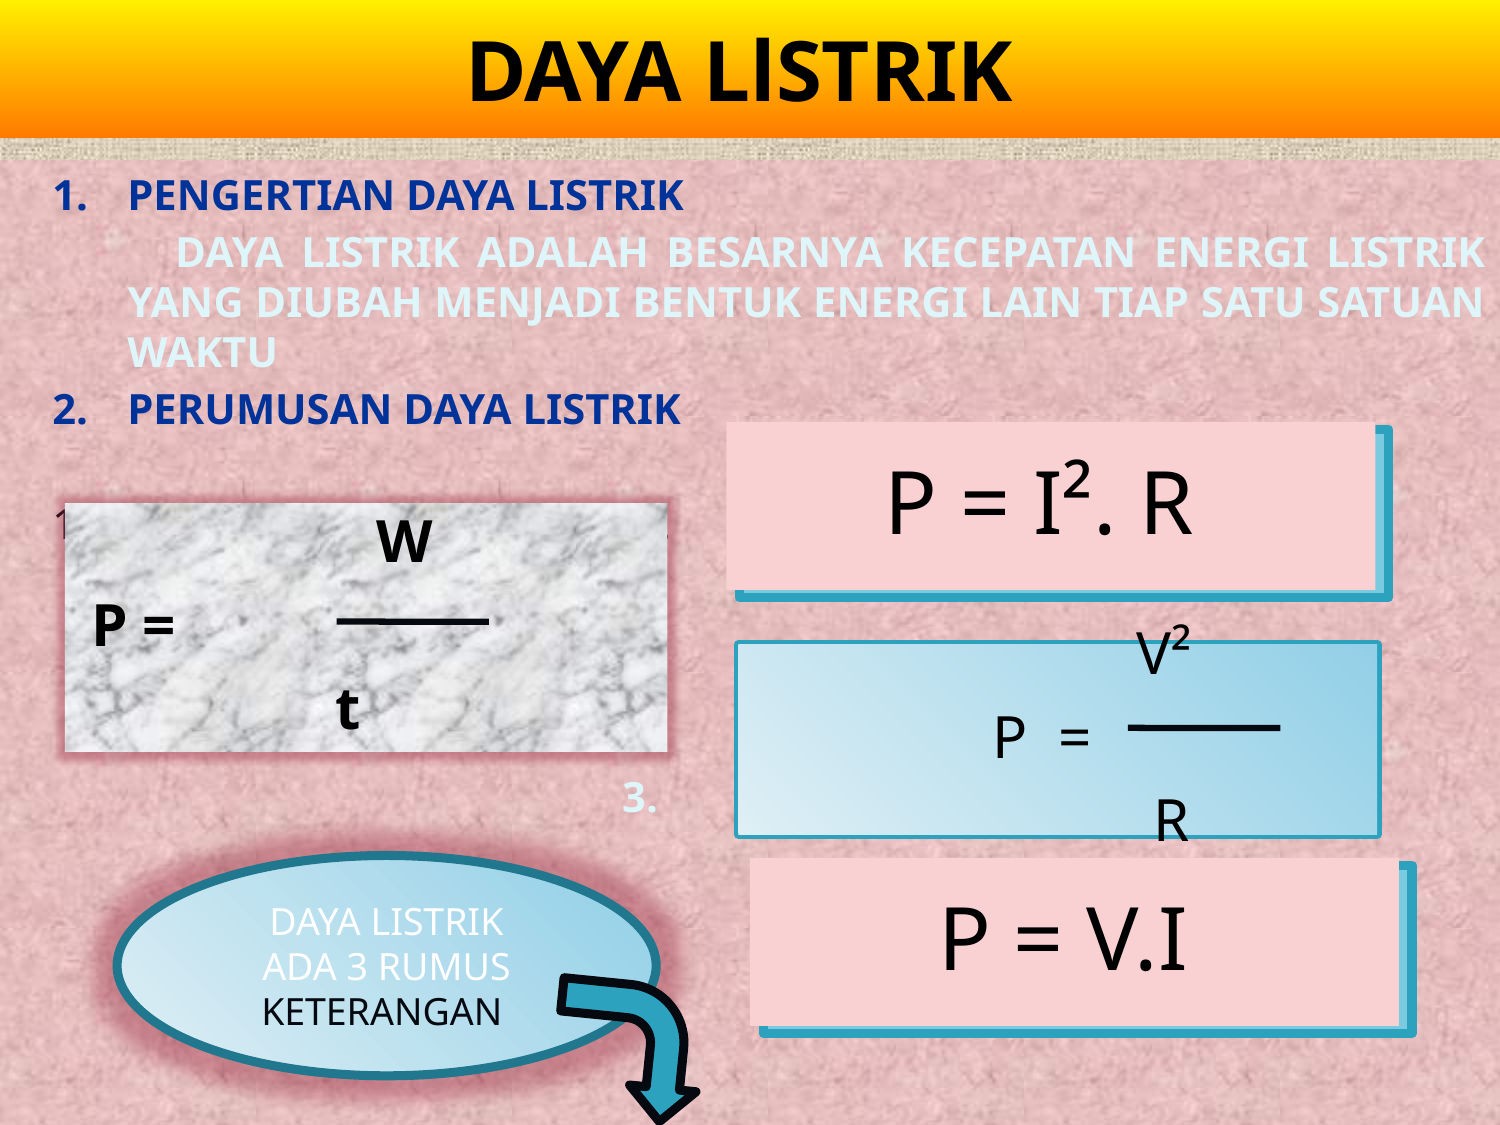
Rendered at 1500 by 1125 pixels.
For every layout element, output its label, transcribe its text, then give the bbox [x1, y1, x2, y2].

list PENGERTIAN DAYA LISTRIK DAYA LISTRIK ADALAH BESARNYA KECEPATAN ENERGI LISTRIK YANG DIUBAH MENJADI BENTUK ENERGI LAIN TIAP SATU SATUAN WAKTU PERUMUSAN DAYA LISTRIK 1. 2. 3. [0, 160, 1500, 1125]
text_box DAYA LlSTRIK [0, 0, 1500, 138]
text_box [556, 973, 701, 1125]
text_box DAYA LISTRIK ADA 3 RUMUS KETERANGAN [112, 850, 661, 1081]
picture [0, 138, 1500, 160]
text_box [726, 421, 1389, 598]
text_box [749, 857, 1413, 1034]
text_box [738, 644, 1378, 835]
text_box W P = t [64, 503, 668, 752]
